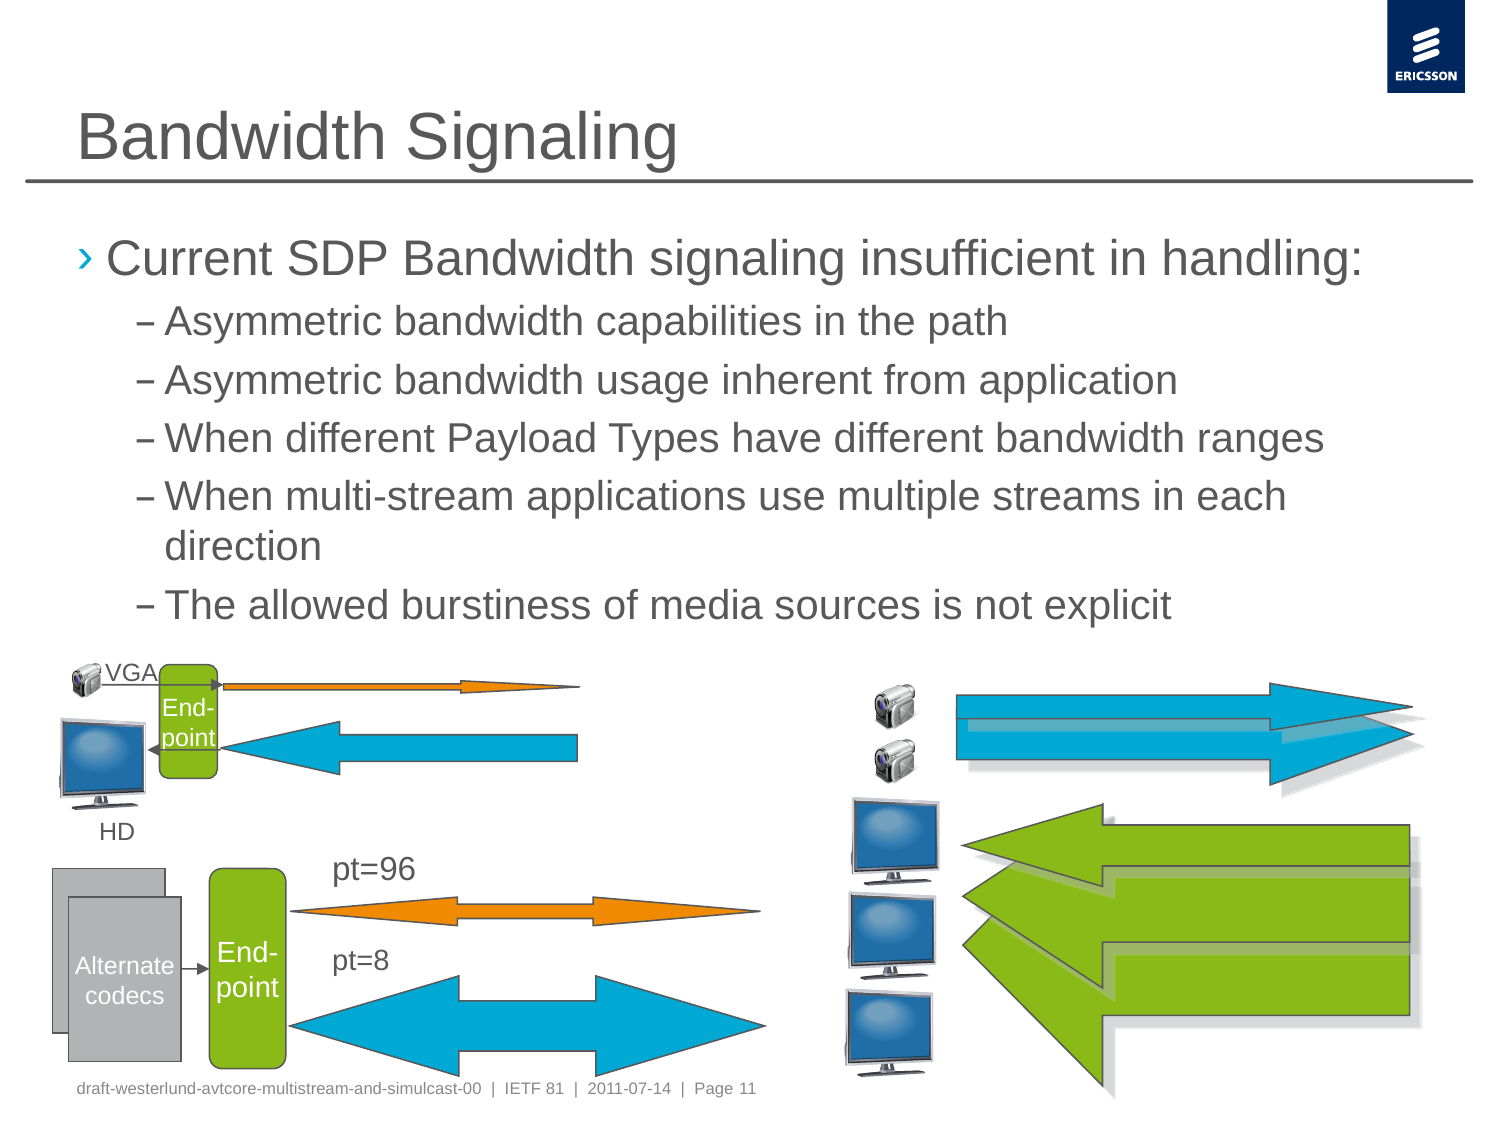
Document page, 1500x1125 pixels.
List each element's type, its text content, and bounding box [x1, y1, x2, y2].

list Current SDP Bandwidth signaling insufficient in handling: Asymmetric bandwidth capabilities in the path Asymmetric bandwidth usage inherent from application When different Payload Types have different bandwidth ranges When multi-stream applications use multiple streams in each direction The allowed burstiness of media sources is not explicit [64, 225, 1436, 929]
title Bandwidth Signaling [64, 91, 1349, 173]
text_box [52, 839, 765, 1077]
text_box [843, 675, 1413, 1086]
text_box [58, 648, 581, 850]
